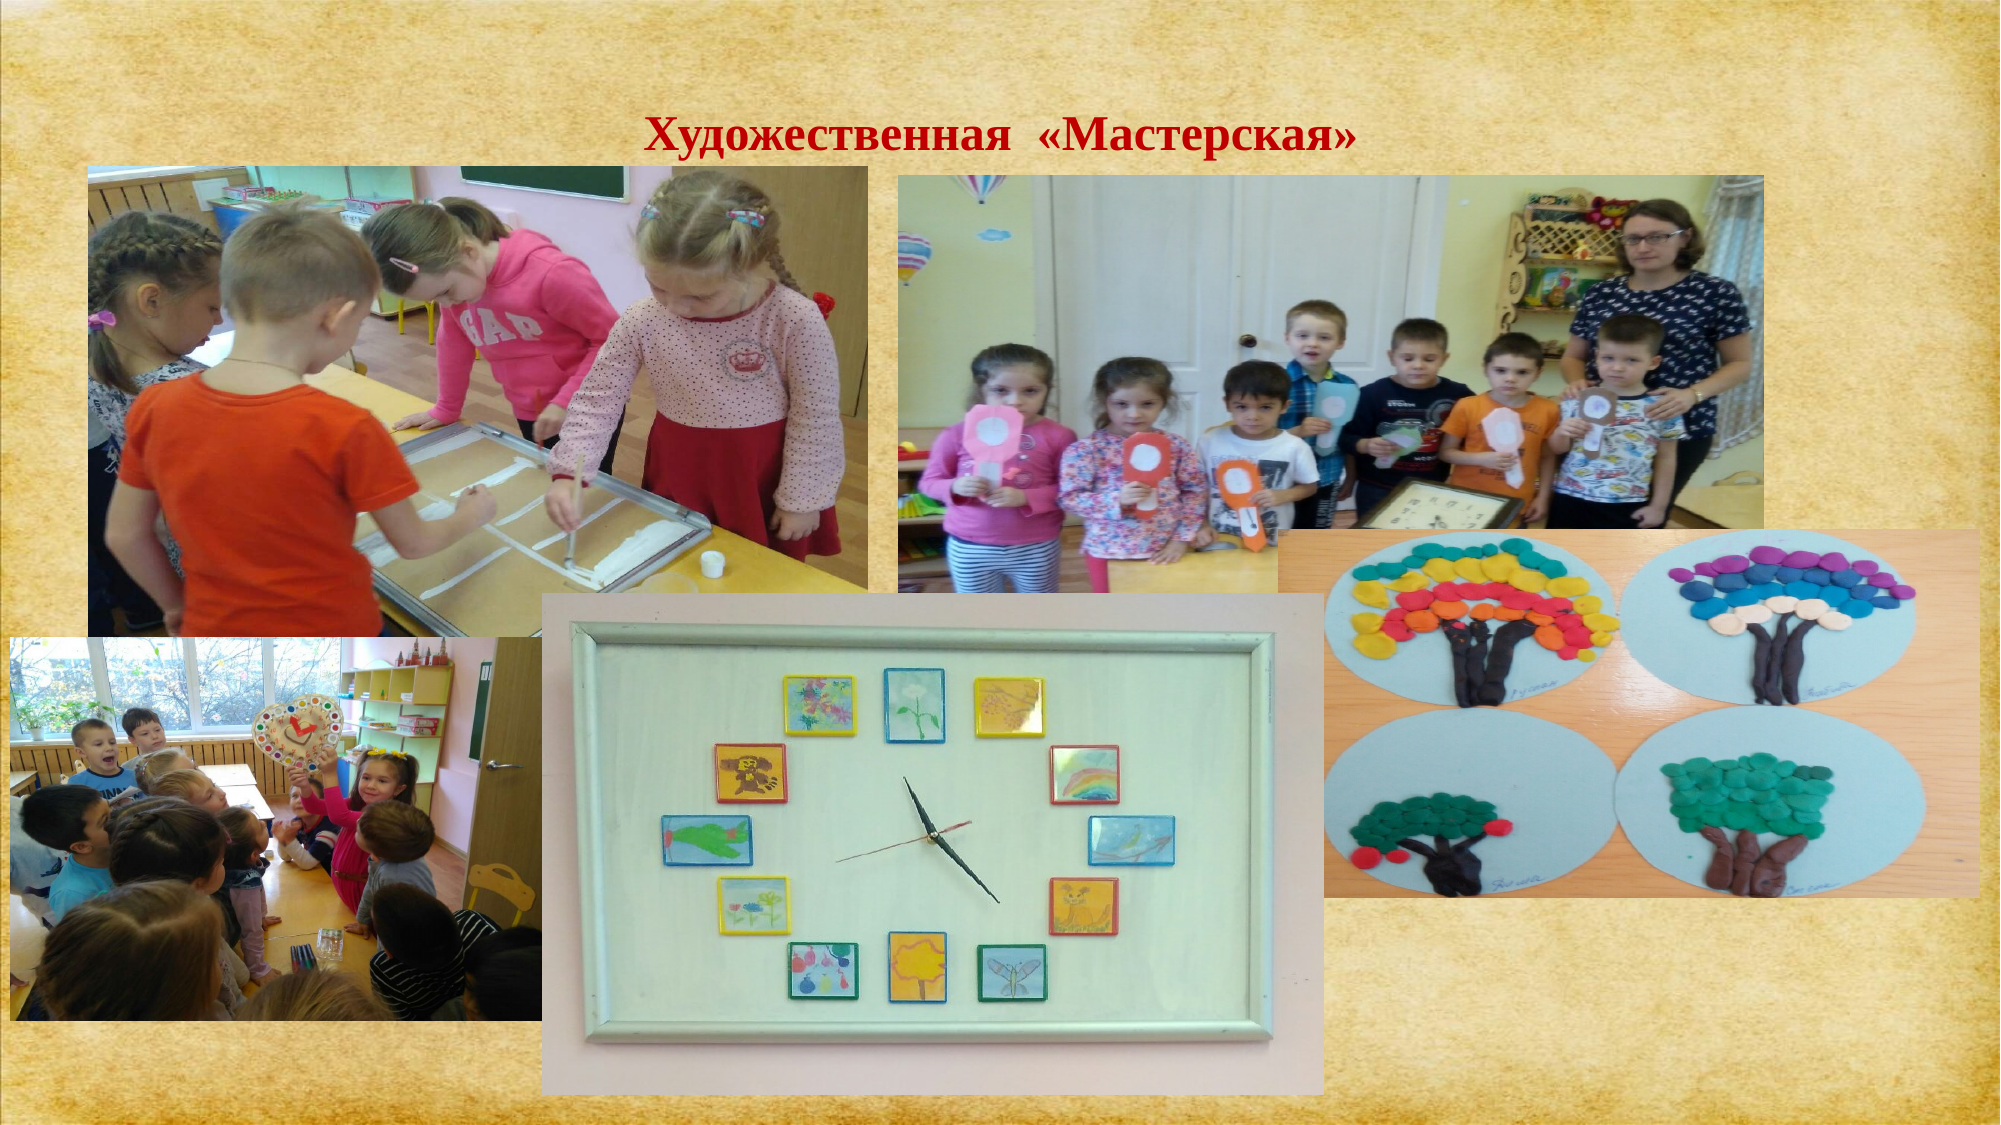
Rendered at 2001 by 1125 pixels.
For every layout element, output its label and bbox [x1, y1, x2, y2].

picture [10, 166, 1980, 1095]
list [0, 0, 2000, 1125]
